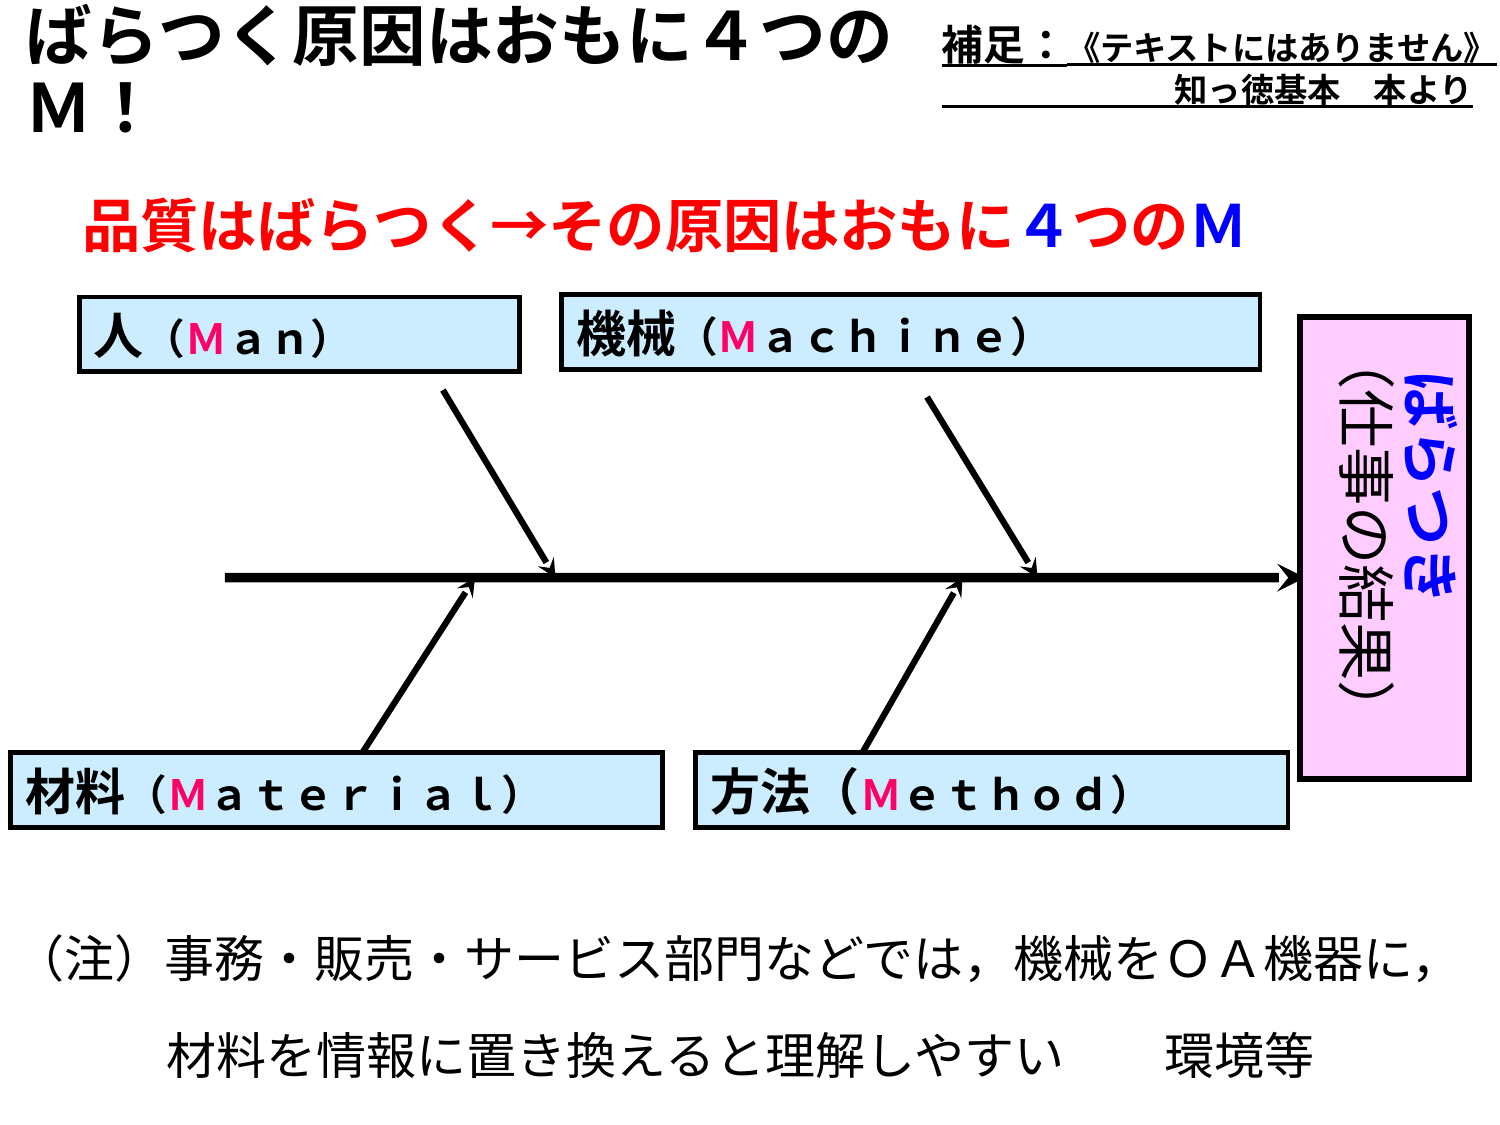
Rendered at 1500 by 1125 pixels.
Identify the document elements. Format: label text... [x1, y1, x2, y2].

text_box [543, 563, 556, 578]
text_box ばらつき （仕事の結果） [1300, 316, 1469, 779]
text_box 人（Ｍａｎ） [79, 297, 520, 372]
text_box 機械（Ｍａｃｈｉｎｅ） [561, 294, 1260, 370]
title ばらつく原因はおもに４つのＭ！ [10, 16, 988, 133]
text_box 材料（Ｍａｔｅｒｉａｌ） [10, 752, 663, 828]
text_box 品質はばらつく→その原因はおもに４つのＭ [67, 182, 1306, 267]
text_box [1025, 563, 1038, 578]
text_box [463, 577, 475, 592]
text_box 補足：《テキストにはありません》 知っ徳基本 本より [927, 11, 1500, 117]
text_box （注）事務・販売・サービス部門などでは，機械をＯＡ機器に， 材料を情報に置き換えると理解しやすい 環境等 [0, 941, 1484, 1090]
text_box [1292, 571, 1300, 584]
text_box [950, 577, 963, 592]
text_box 方法（Ｍｅｔｈｏｄ） [695, 752, 1288, 828]
